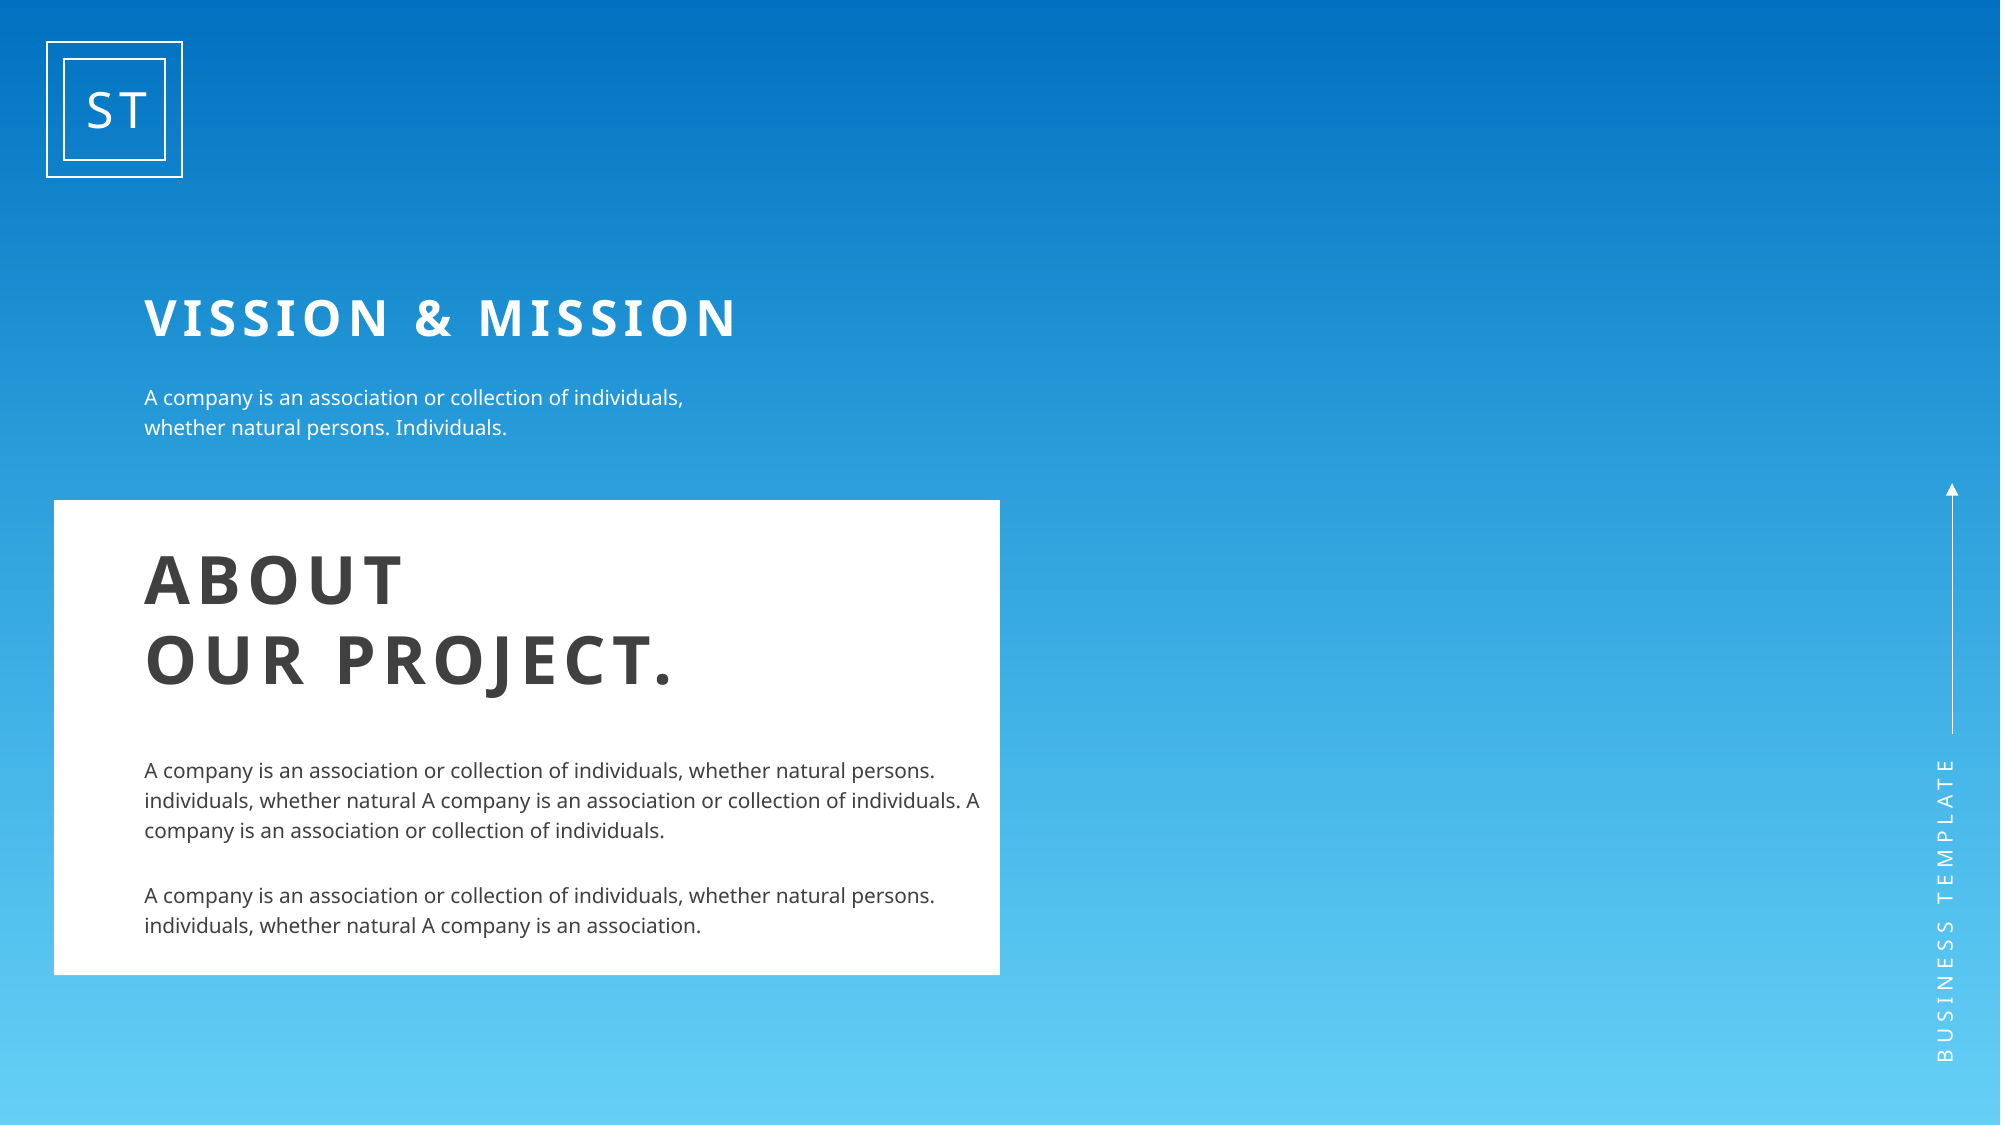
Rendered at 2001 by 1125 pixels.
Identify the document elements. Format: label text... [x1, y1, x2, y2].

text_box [46, 41, 182, 178]
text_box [1638, 769, 2000, 810]
picture [874, 0, 1532, 1125]
text_box VISSION & MISSION [129, 278, 874, 354]
text_box A company is an association or collection of individuals, whether natural persons. individuals, whether natural A company is an association. [129, 870, 874, 958]
text_box A company is an association or collection of individuals, whether natural persons. individuals, whether natural A company is an association or collection of individuals. A company is an association or collection of individuals. [129, 745, 874, 833]
text_box [53, 499, 874, 976]
text_box A company is an association or collection of individuals, whether natural persons. Individuals. [129, 371, 716, 459]
text_box [1532, 0, 2000, 1125]
text_box ABOUT OUR PROJECT. [129, 530, 874, 706]
text_box [0, 0, 874, 1125]
